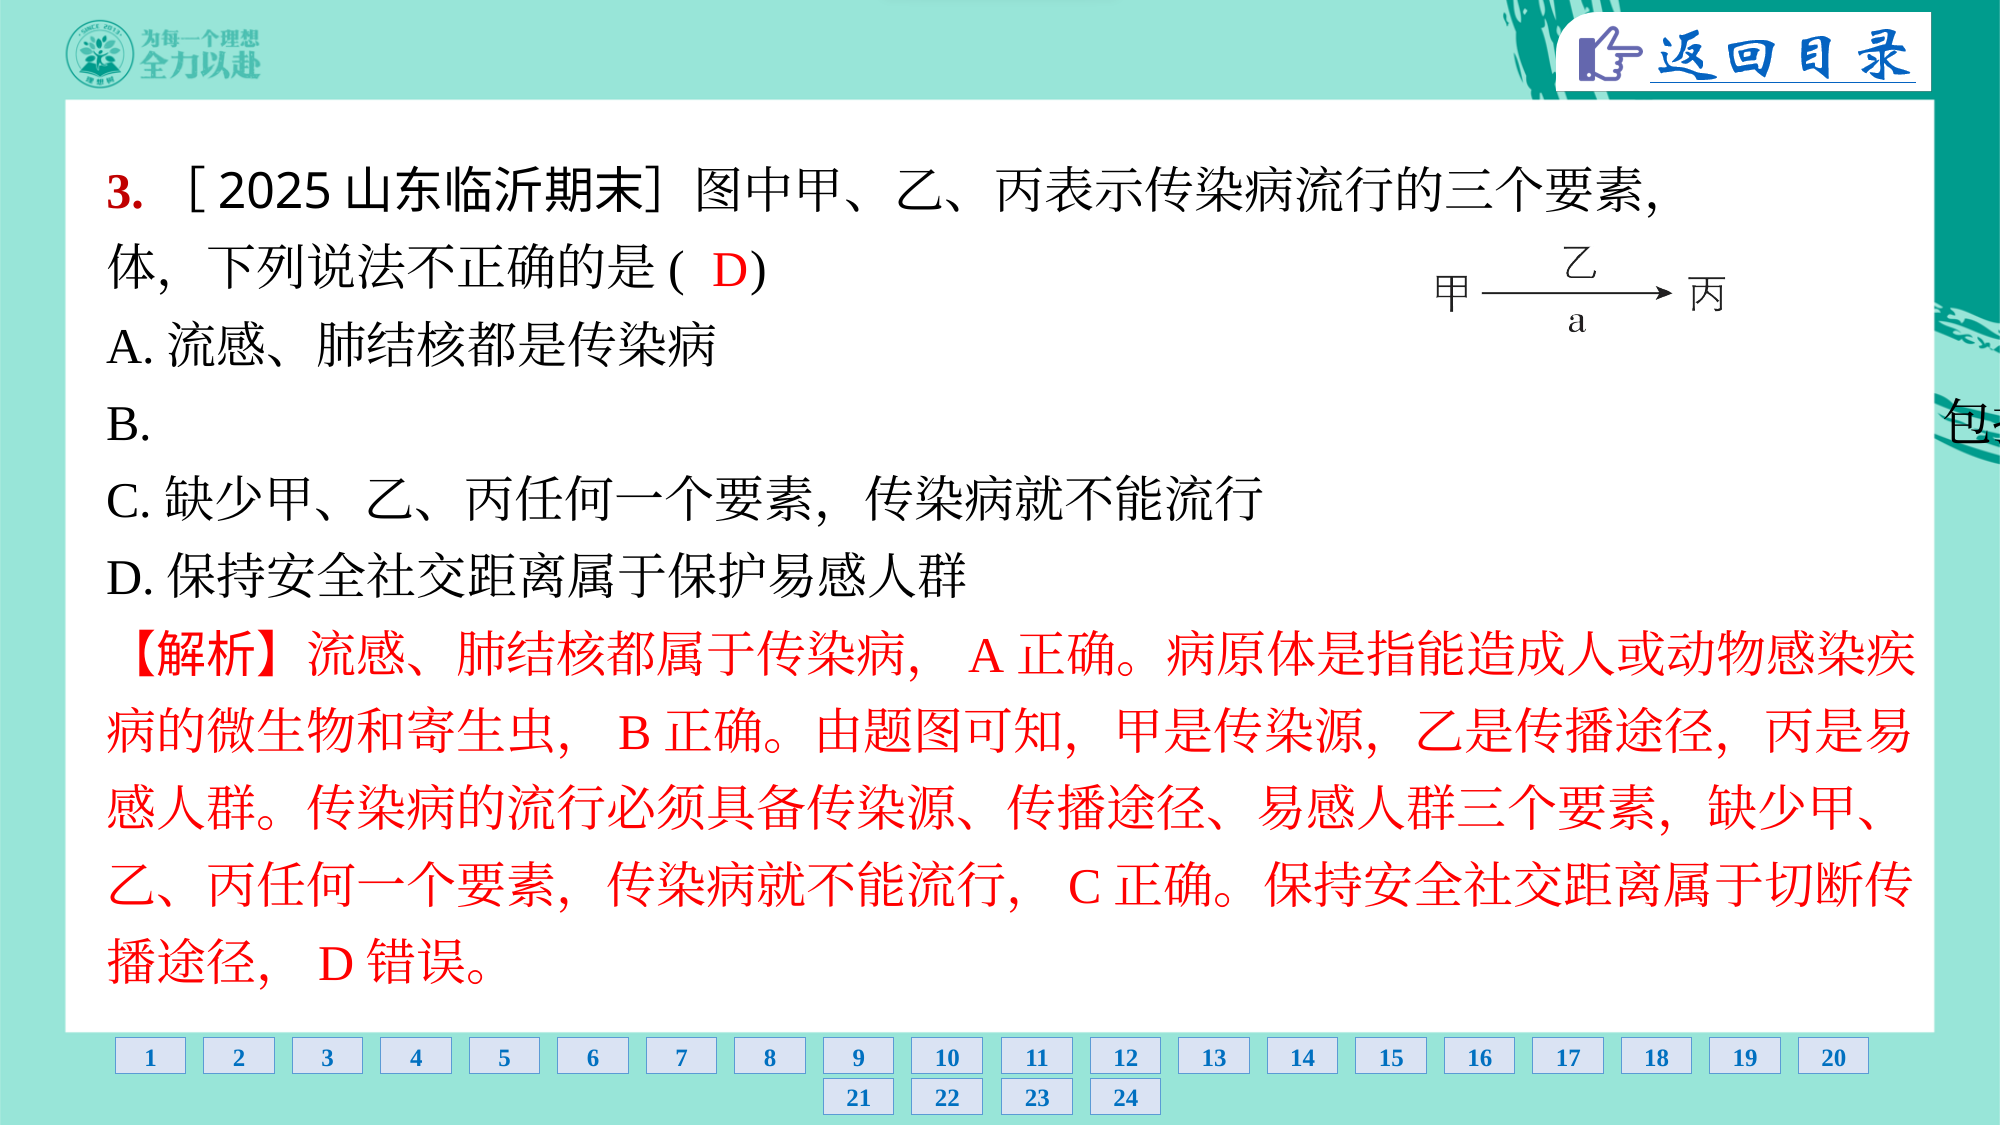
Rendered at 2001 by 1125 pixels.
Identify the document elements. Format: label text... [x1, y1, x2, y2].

text_box 【解析】流感、肺结核都属于传染病，A正确。病原体是指能造成人或动物感染疾 病的微生物和寄生虫，B正确。由题图可知，甲是传染源，乙是传播途径，丙是易 感人群。传染病的流行必须具备传染源、传播途径、易感人群三个要素，缺少甲、 乙、丙任何一个要素，传染病就不能流行，C正确。保持安全社交距离属于切断传 播途径，D错误。 [106, 605, 1895, 991]
text_box D [694, 219, 767, 297]
picture [0, 0, 2000, 1125]
